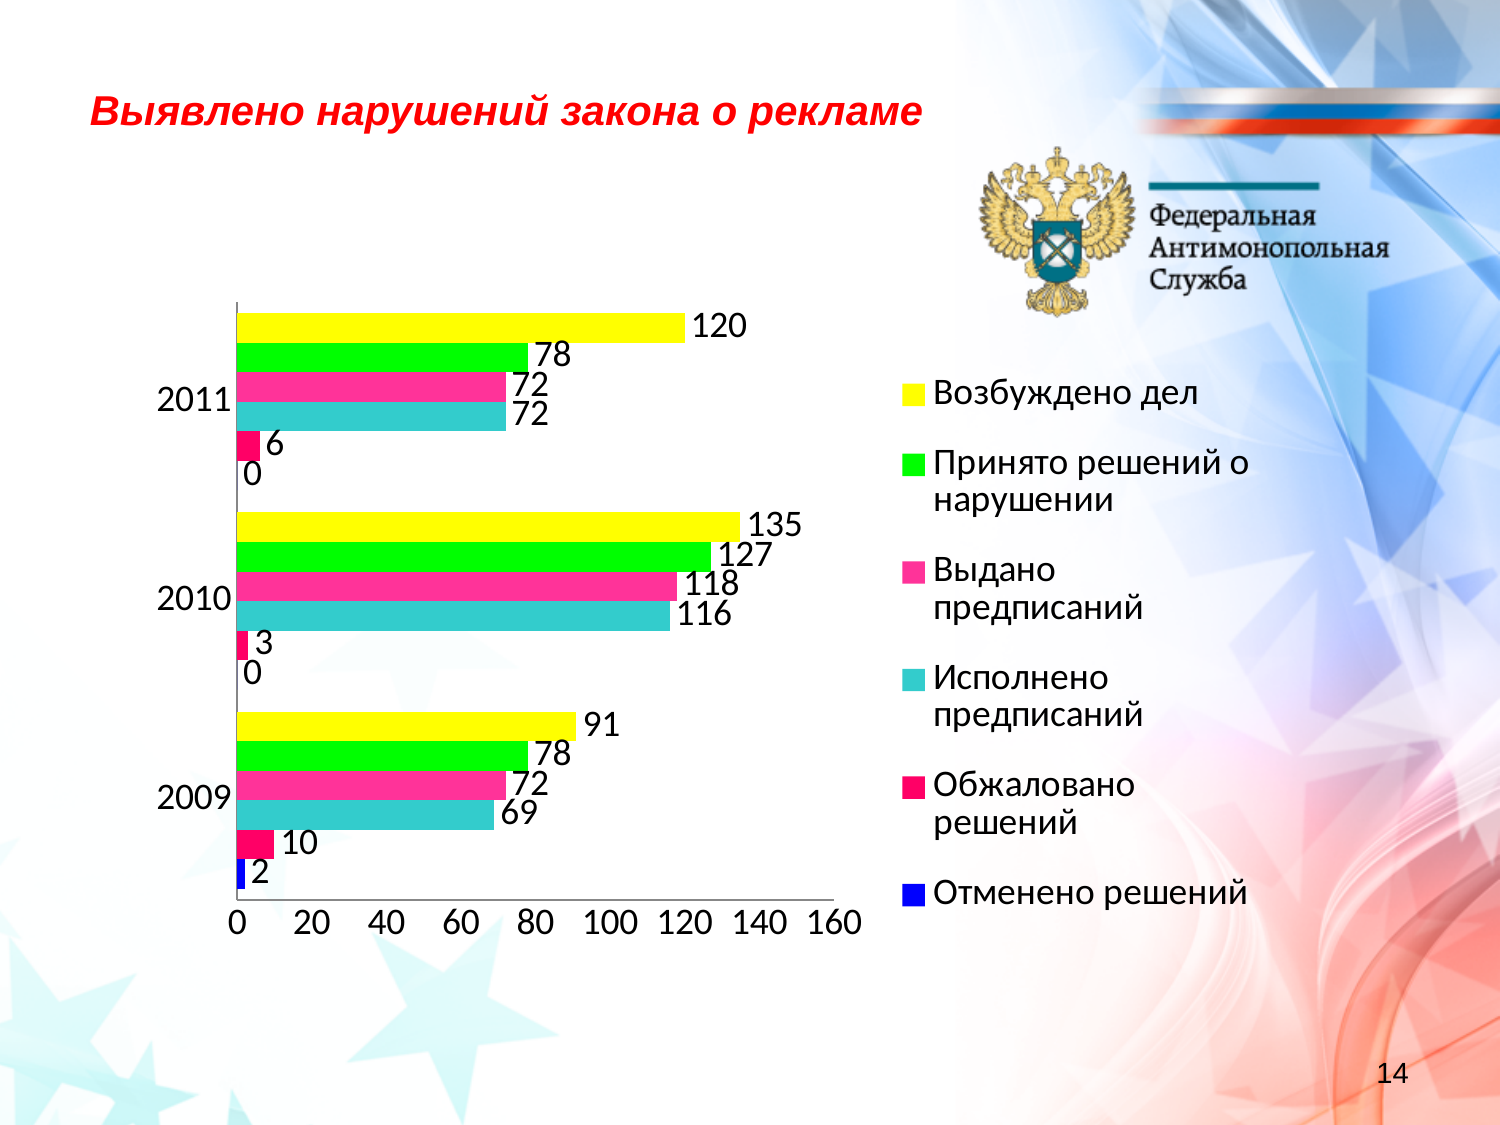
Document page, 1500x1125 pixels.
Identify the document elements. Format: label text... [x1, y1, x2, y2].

picture [0, 0, 1500, 1125]
text_box Выявлено нарушений закона о рекламе [74, 14, 1425, 203]
slide_number 14 [1074, 1042, 1424, 1102]
chart [133, 288, 1270, 958]
